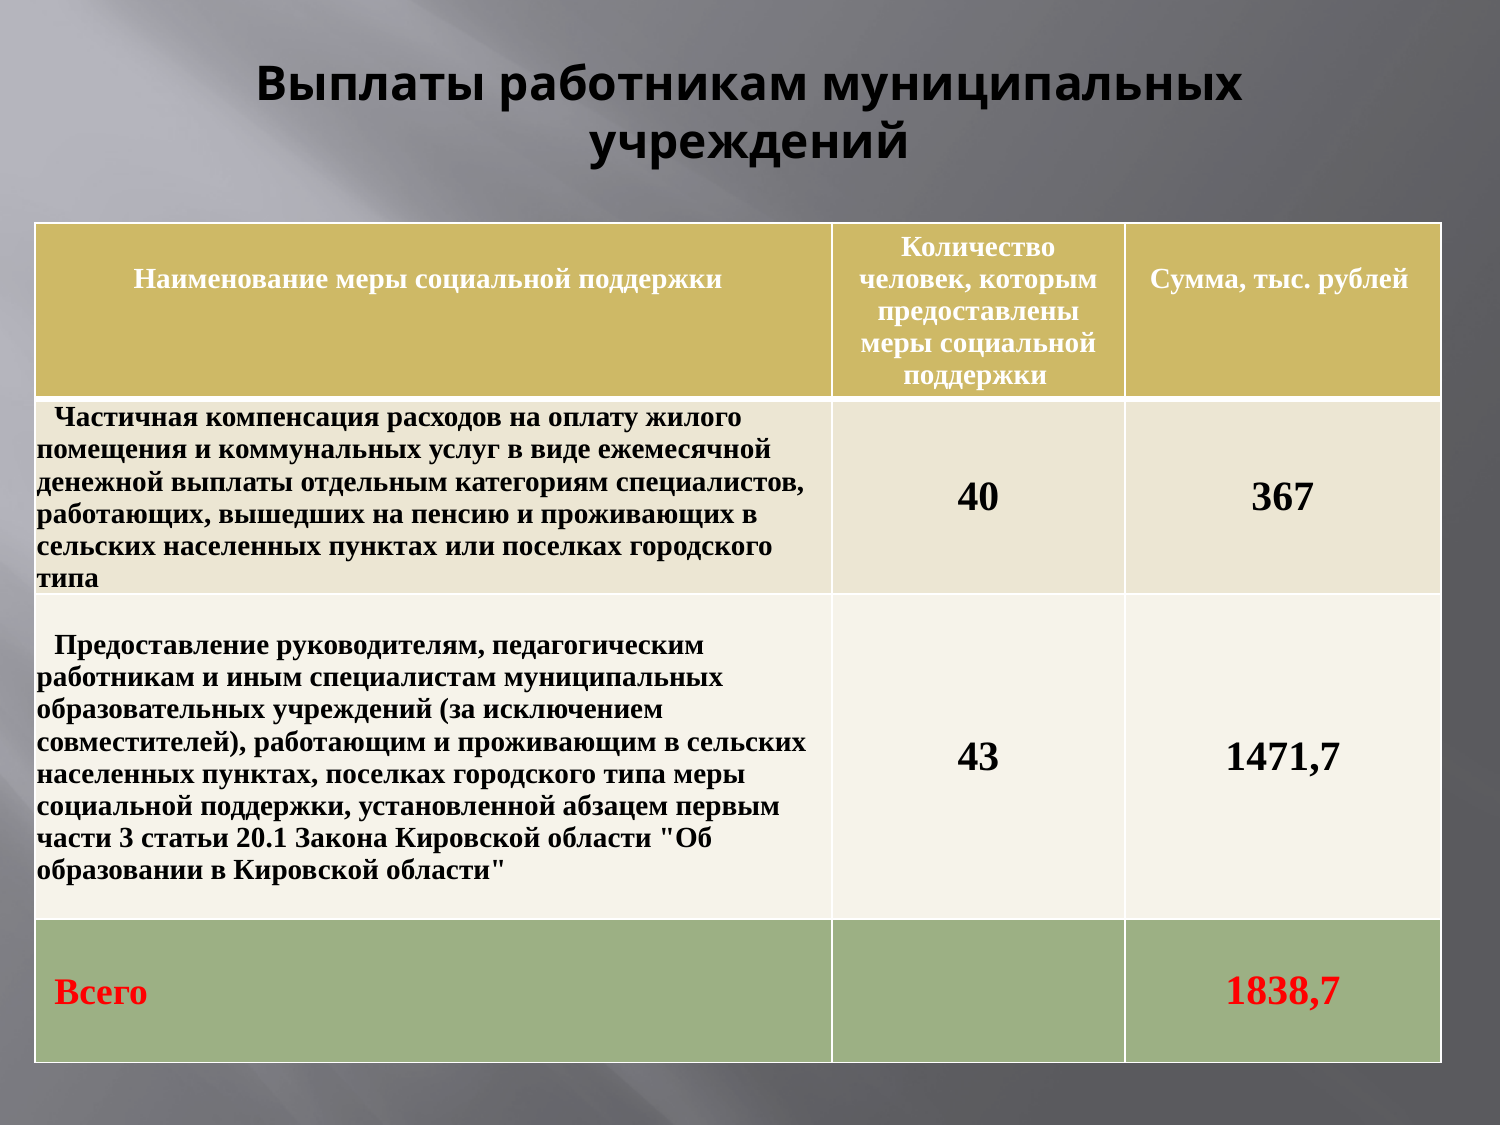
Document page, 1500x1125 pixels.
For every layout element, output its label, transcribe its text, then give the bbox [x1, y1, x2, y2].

table_header Наименование меры социальной поддержки [36, 224, 831, 396]
table_cell Частичная компенсация расходов на оплату жилого помещения и коммунальных услуг в виде ежемесячной денежной выплаты отдельным категориям специалистов, работающих, вышедших на пенсию и проживающих в сельских населенных пунктах или поселках городского типа [36, 402, 831, 593]
table_cell 367 [1126, 402, 1440, 593]
table_cell 1471,7 [1126, 595, 1440, 918]
table_cell 43 [833, 595, 1124, 918]
table_cell Всего [36, 920, 831, 1062]
table_cell Предоставление руководителям, педагогическим работникам и иным специалистам муниципальных образовательных учреждений (за исключением совместителей), работающим и проживающим в сельских населенных пунктах, поселках городского типа меры социальной поддержки, установленной абзацем первым части 3 статьи 20.1 Закона Кировской области "Об образовании в Кировской области" [36, 595, 831, 918]
table_cell 1838,7 [1126, 920, 1440, 1062]
title Выплаты работникам муниципальных учреждений [75, 45, 1425, 222]
table_cell 40 [833, 402, 1124, 593]
table_header Сумма, тыс. рублей [1126, 224, 1440, 396]
table_cell [833, 920, 1124, 1062]
table_header Количество человек, которым предоставлены меры социальной поддержки [833, 224, 1124, 396]
